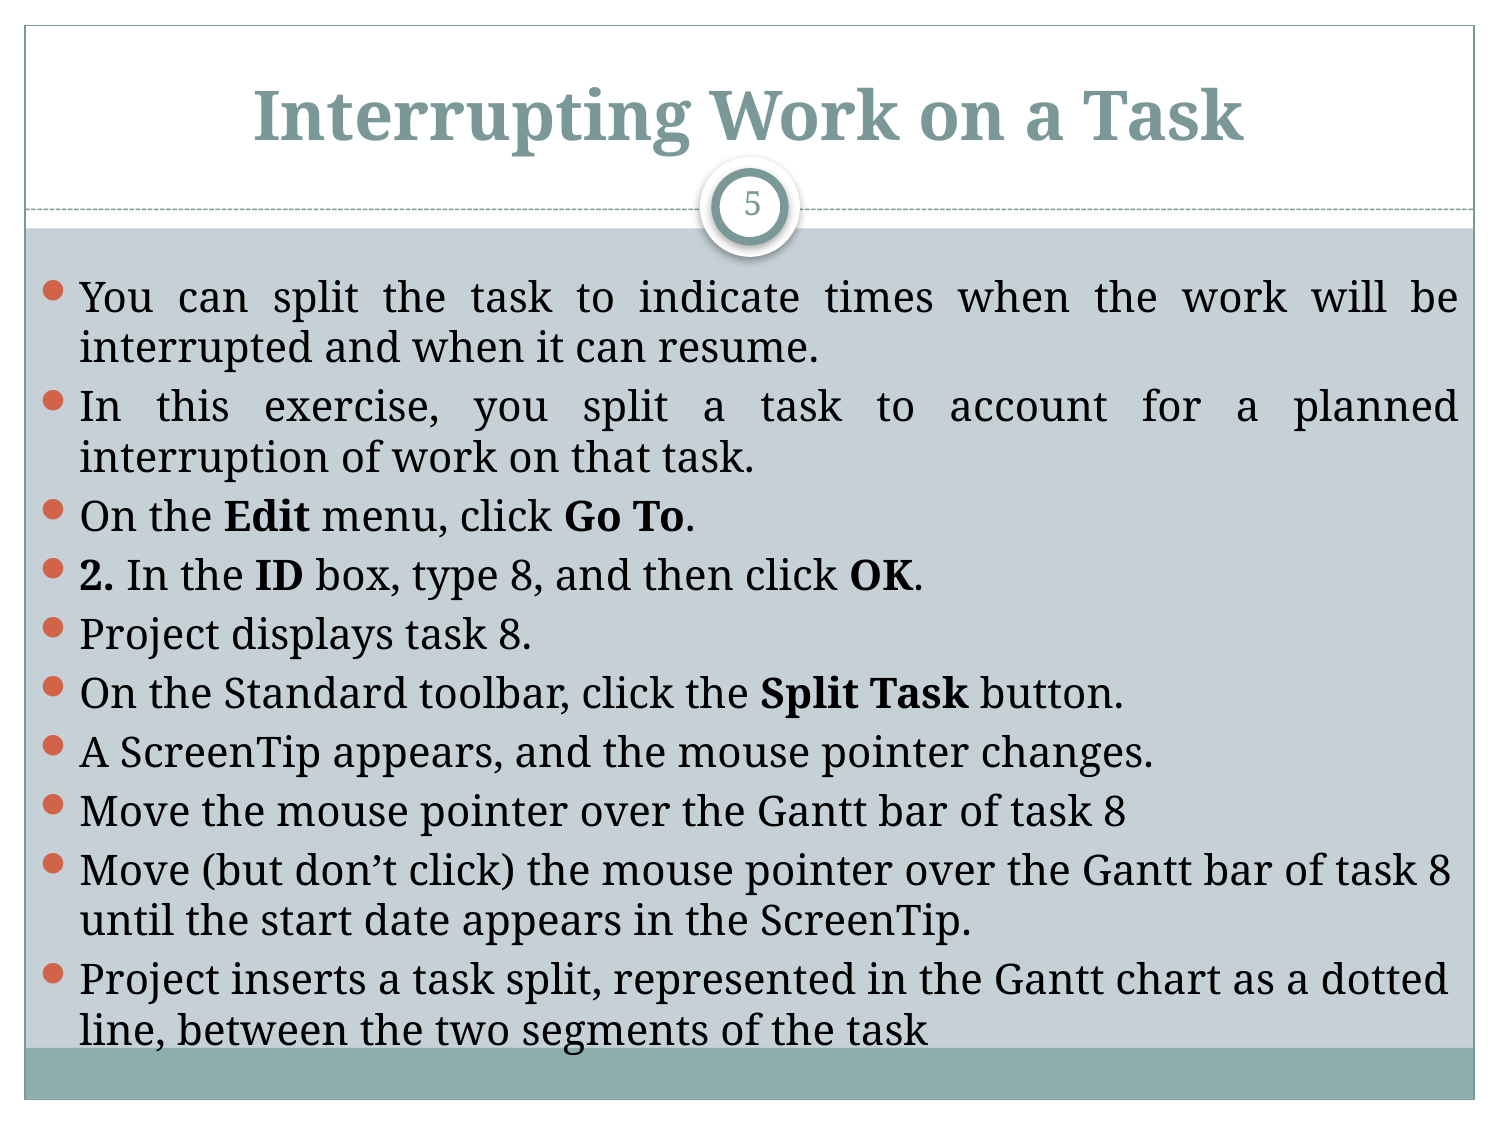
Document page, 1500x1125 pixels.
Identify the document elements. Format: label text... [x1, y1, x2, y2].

list You can split the task to indicate times when the work will be interrupted and when it can resume. In this exercise, you split a task to account for a planned interruption of work on that task. On the Edit menu, click Go To. 2. In the ID box, type 8, and then click OK. Project displays task 8. On the Standard toolbar, click the Split Task button. A ScreenTip appears, and the mouse pointer changes. Move the mouse pointer over the Gantt bar of task 8 Move (but don’t click) the mouse pointer over the Gantt bar of task 8 until the start date appears in the ScreenTip. Project inserts a task split, represented in the Gantt chart as a dotted line, between the two segments of the task [24, 262, 1475, 1075]
title Interrupting Work on a Task [49, 37, 1450, 162]
slide_number 5 [715, 168, 791, 241]
